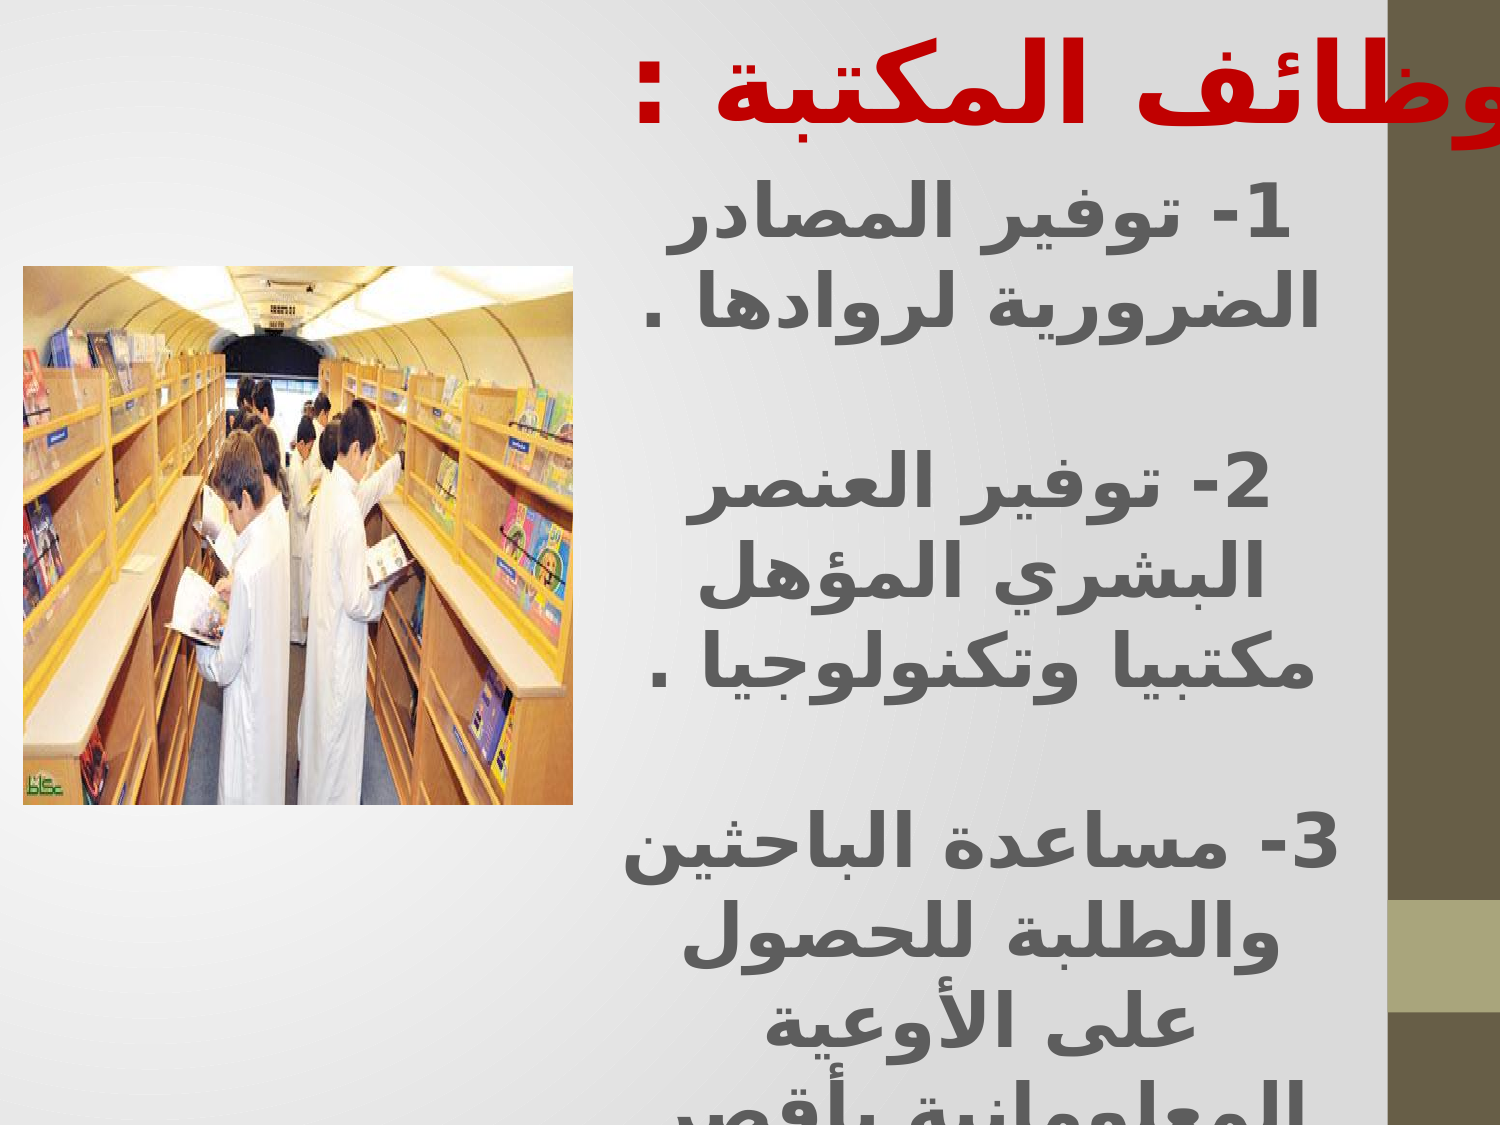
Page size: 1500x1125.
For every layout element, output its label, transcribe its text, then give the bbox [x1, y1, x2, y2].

picture [23, 265, 574, 806]
text_box وظائف المكتبة : [612, 3, 1500, 154]
text_box 1- توفير المصادر الضرورية لروادها . 2- توفير العنصر البشري المؤهل مكتبيا وتكنولوجيا . 3- مساعدة الباحثين والطلبة للحصول على الأوعية المعلومانية بأقصر وقت وأقل جهد . [572, 154, 1392, 1125]
